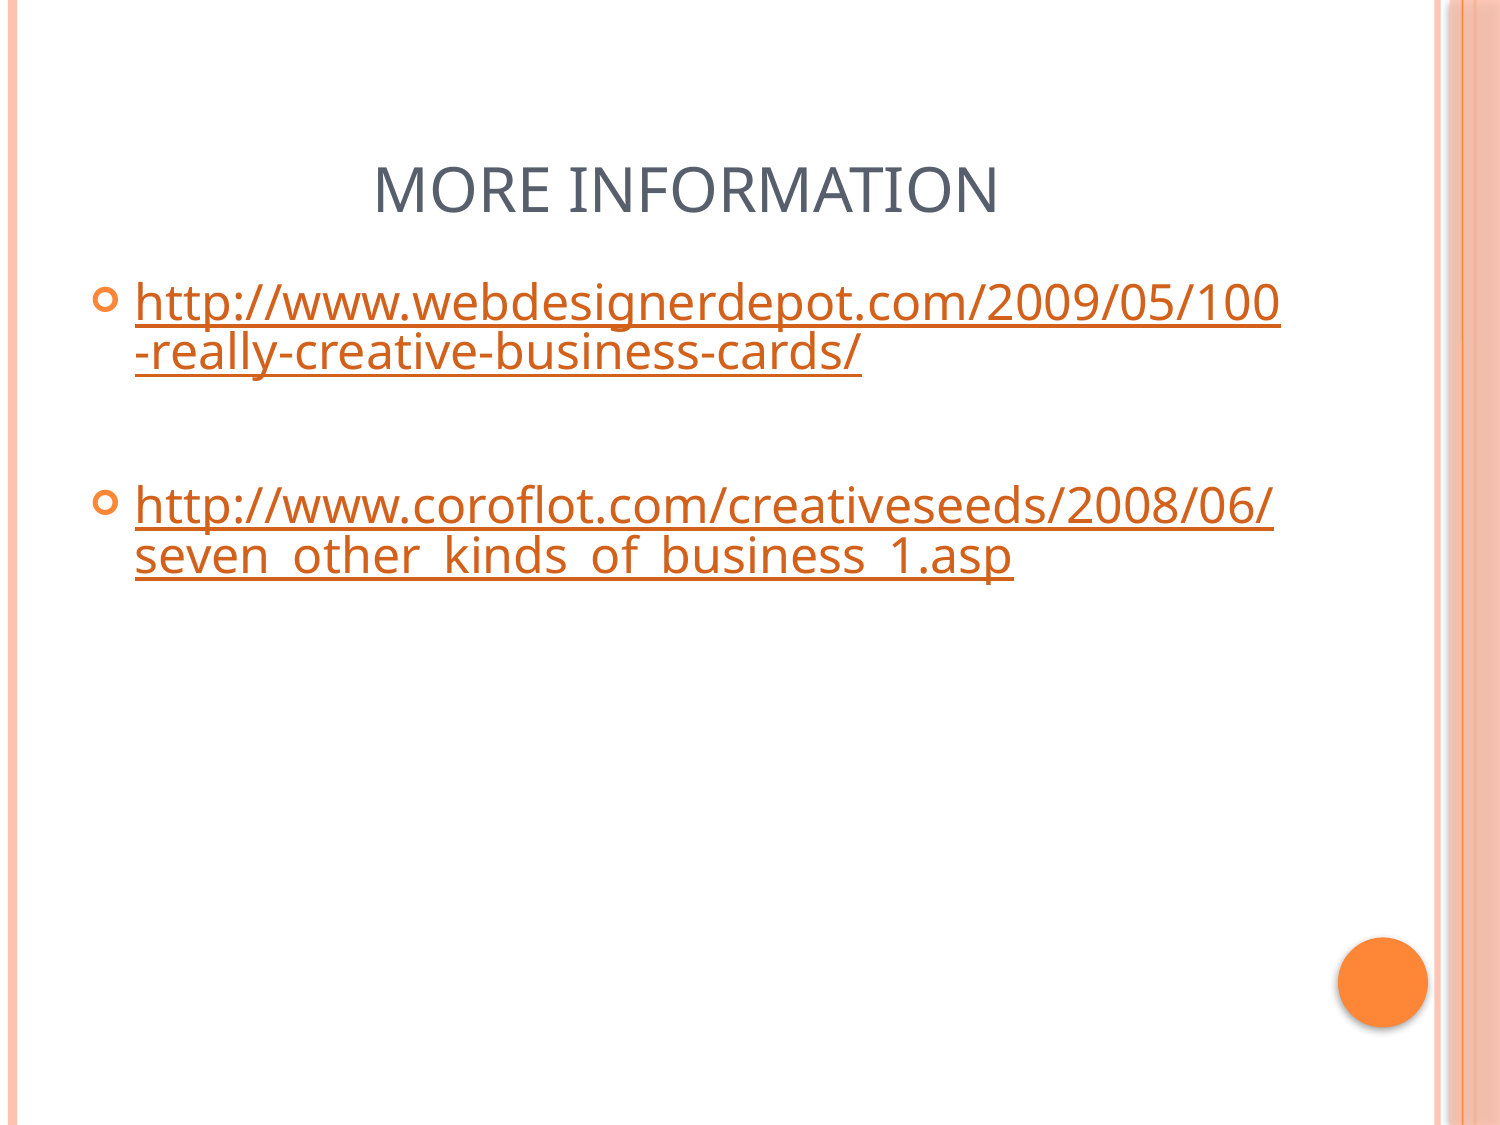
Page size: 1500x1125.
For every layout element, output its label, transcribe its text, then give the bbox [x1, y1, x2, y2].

title More Information [75, 45, 1300, 233]
list http://www.webdesignerdepot.com/2009/05/100-really-creative-business-cards/ http://www.coroflot.com/creativeseeds/2008/06/seven_other_kinds_of_business_1.asp [75, 262, 1300, 1062]
